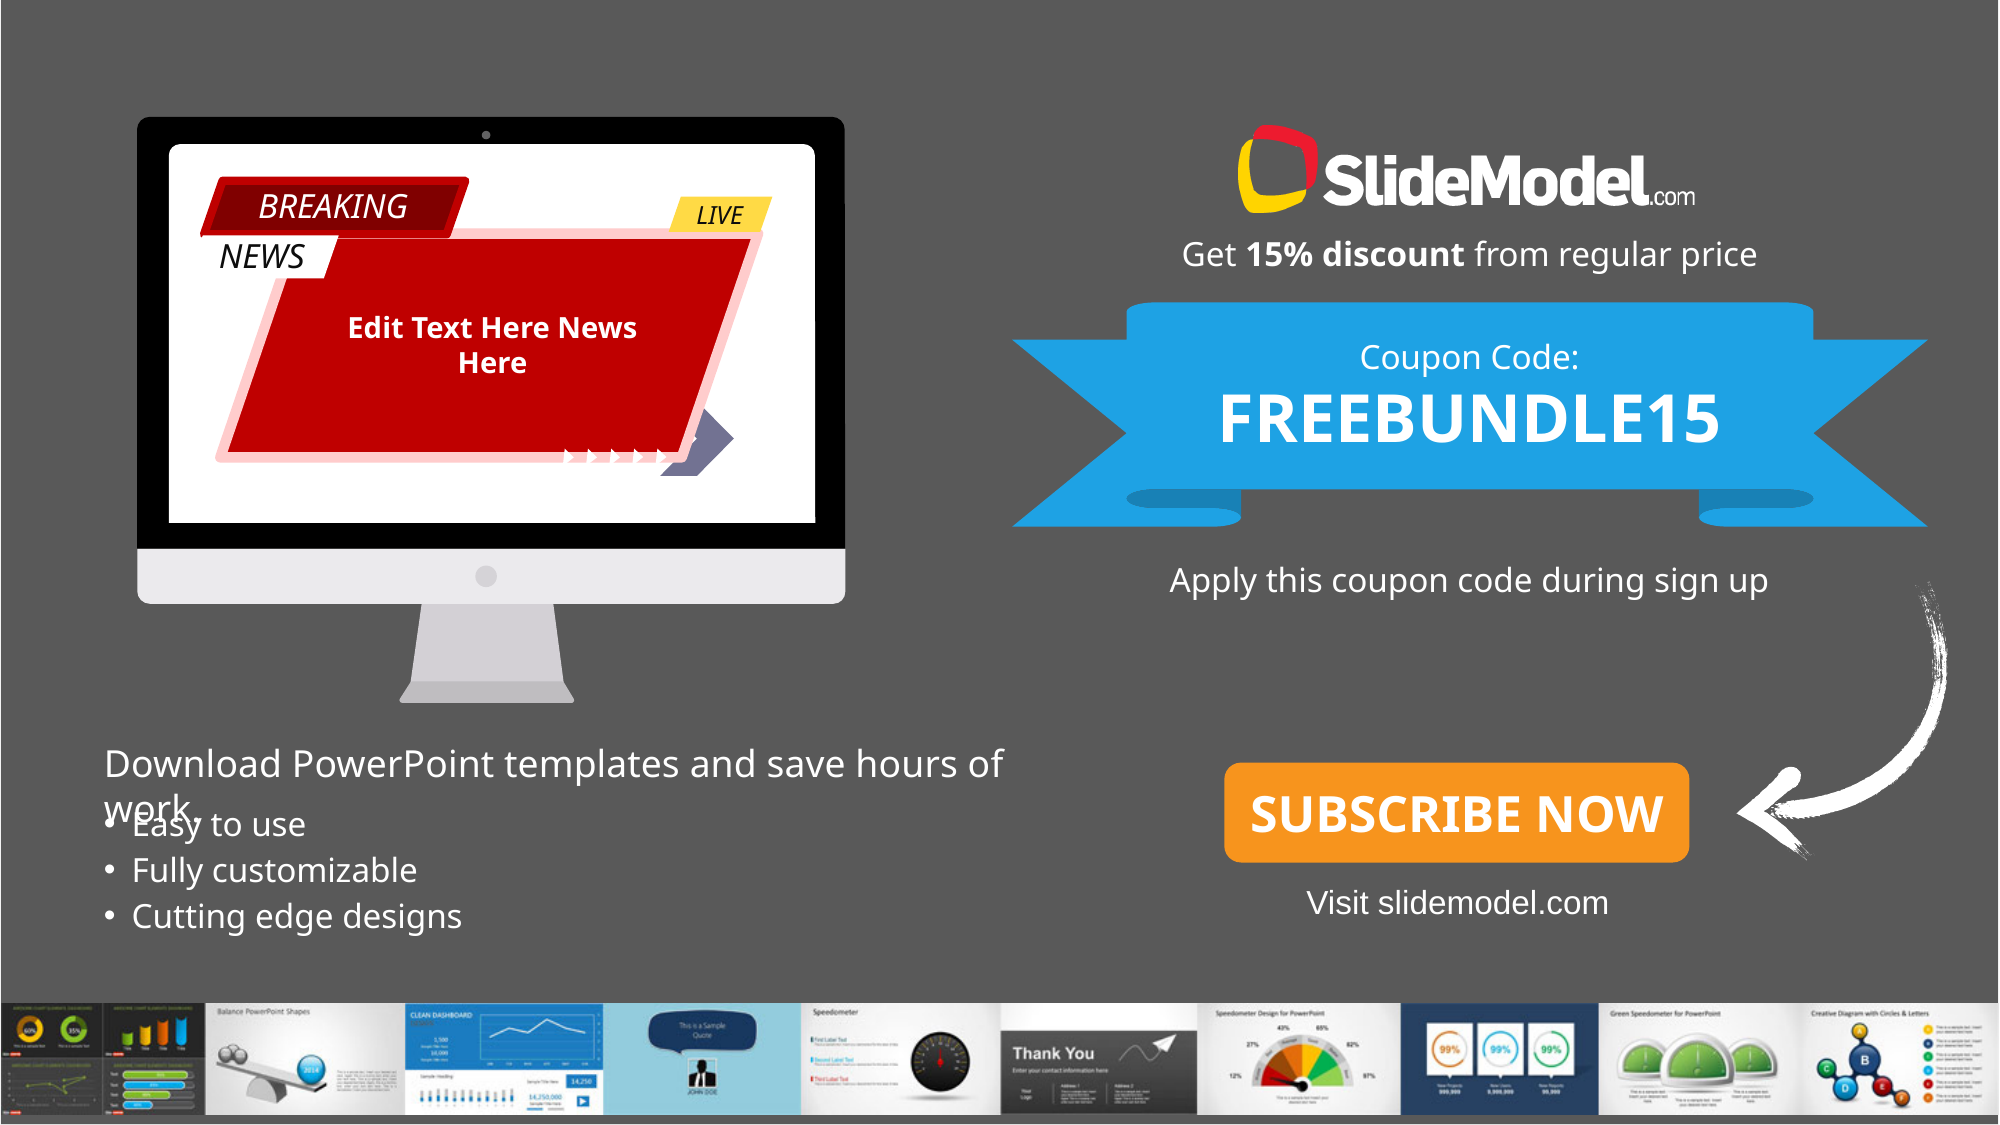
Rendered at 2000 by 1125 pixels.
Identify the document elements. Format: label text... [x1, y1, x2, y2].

text_box Visit slidemodel.com [1247, 874, 1669, 928]
text_box [1928, 587, 1937, 601]
picture [0, 1003, 1999, 1115]
text_box Apply this coupon code during sign up [1129, 551, 1811, 607]
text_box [187, 176, 773, 477]
text_box Get 15% discount from regular price [1058, 225, 1882, 281]
text_box Coupon Code: FREEBUNDLE15 [1173, 328, 1767, 464]
text_box [1736, 594, 1948, 861]
text_box Download PowerPoint templates and save hours of work. [88, 732, 1059, 838]
text_box [1012, 302, 1928, 527]
text_box SUBSCRIBE NOW [1222, 760, 1692, 865]
picture [1237, 125, 1695, 213]
text_box [0, 0, 2000, 1003]
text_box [136, 116, 846, 704]
text_box Easy to use Fully customizable Cutting edge designs [88, 838, 863, 943]
